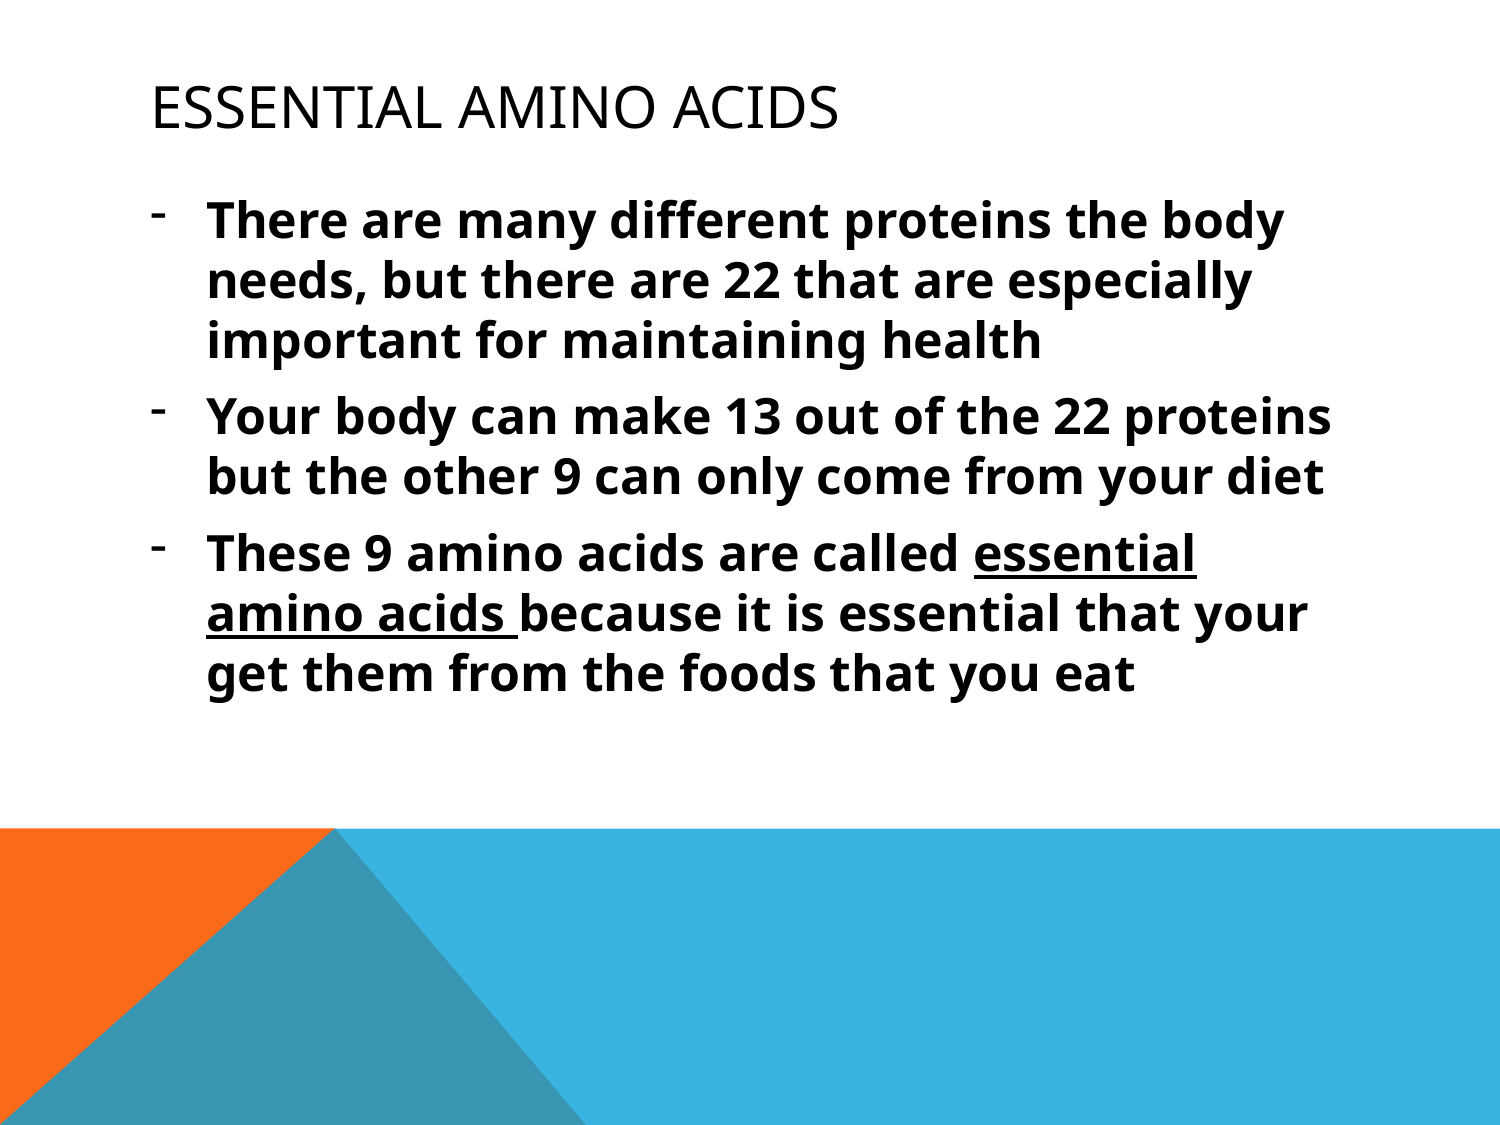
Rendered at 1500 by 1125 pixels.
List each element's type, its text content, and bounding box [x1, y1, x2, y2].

title Essential amino acids [135, 60, 1369, 150]
list There are many different proteins the body needs, but there are 22 that are especially important for maintaining health Your body can make 13 out of the 22 proteins but the other 9 can only come from your diet These 9 amino acids are called essential amino acids because it is essential that your get them from the foods that you eat [135, 180, 1369, 768]
